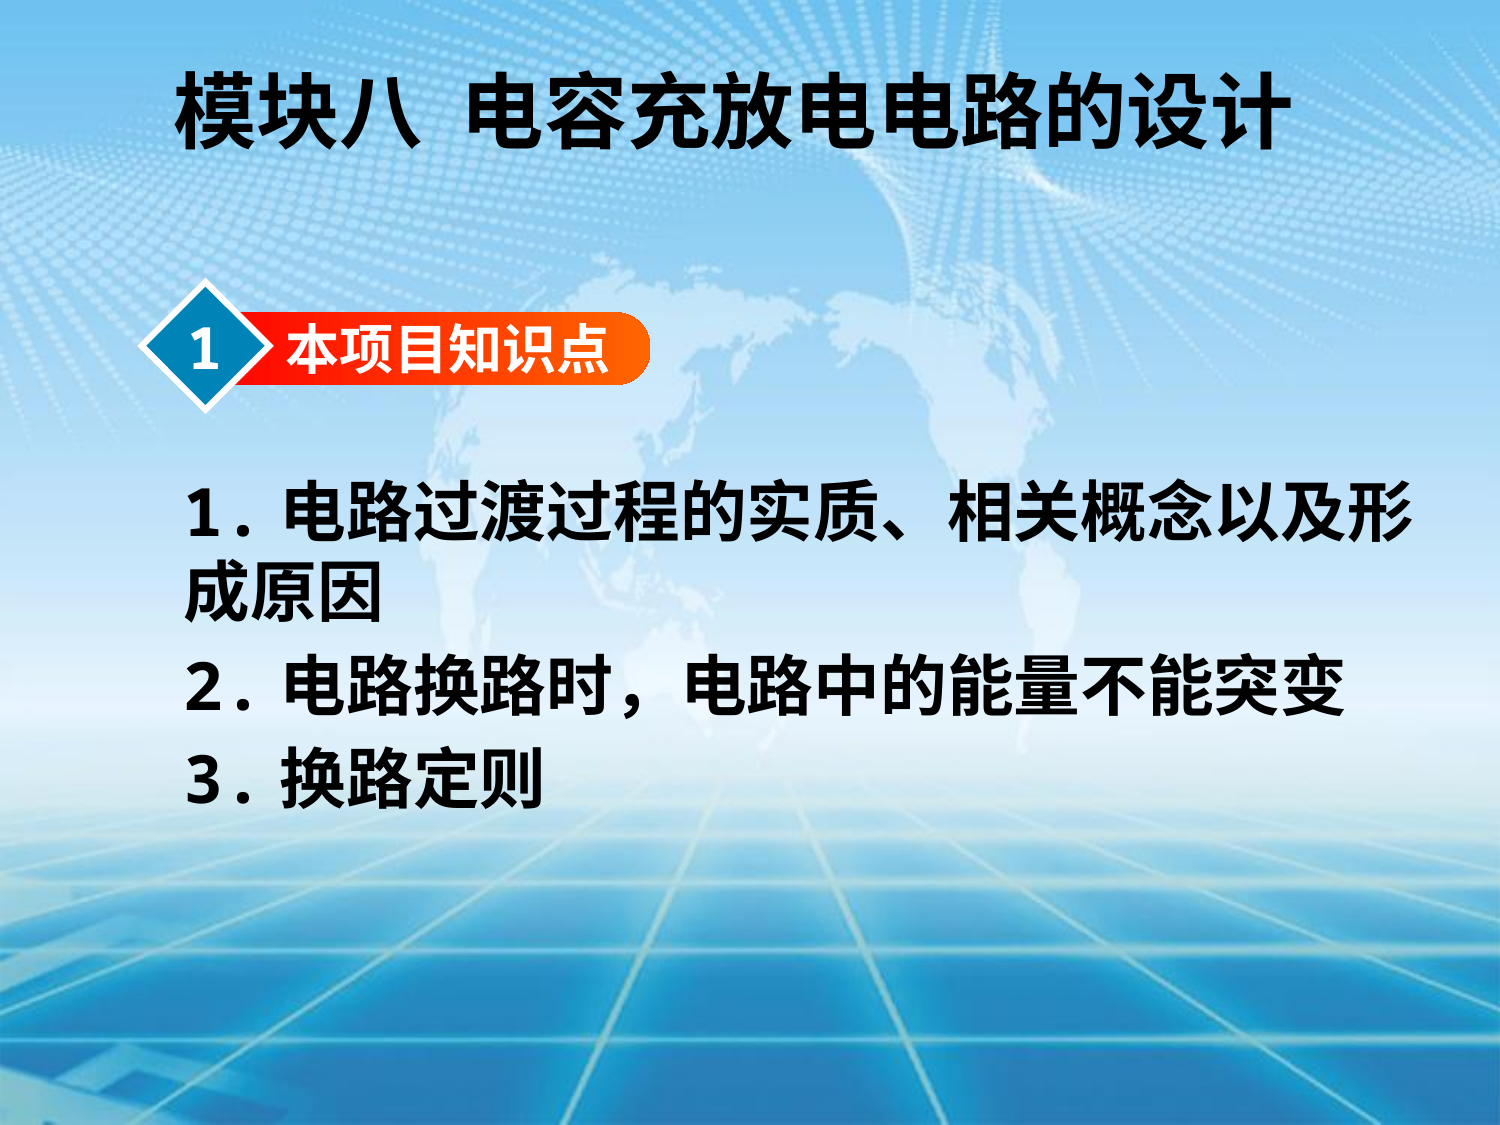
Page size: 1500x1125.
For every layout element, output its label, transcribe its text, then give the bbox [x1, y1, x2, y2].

text_box [233, 312, 271, 385]
text_box 本项目知识点 [271, 307, 651, 388]
text_box 1.电路过渡过程的实质、相关概念以及形成原因 2.电路换路时，电路中的能量不能突变 3.换路定则 [169, 462, 1441, 825]
text_box 1 [141, 282, 270, 410]
text_box 模块八 电容充放电电路的设计 [123, 15, 1343, 204]
picture [0, 0, 1500, 1125]
